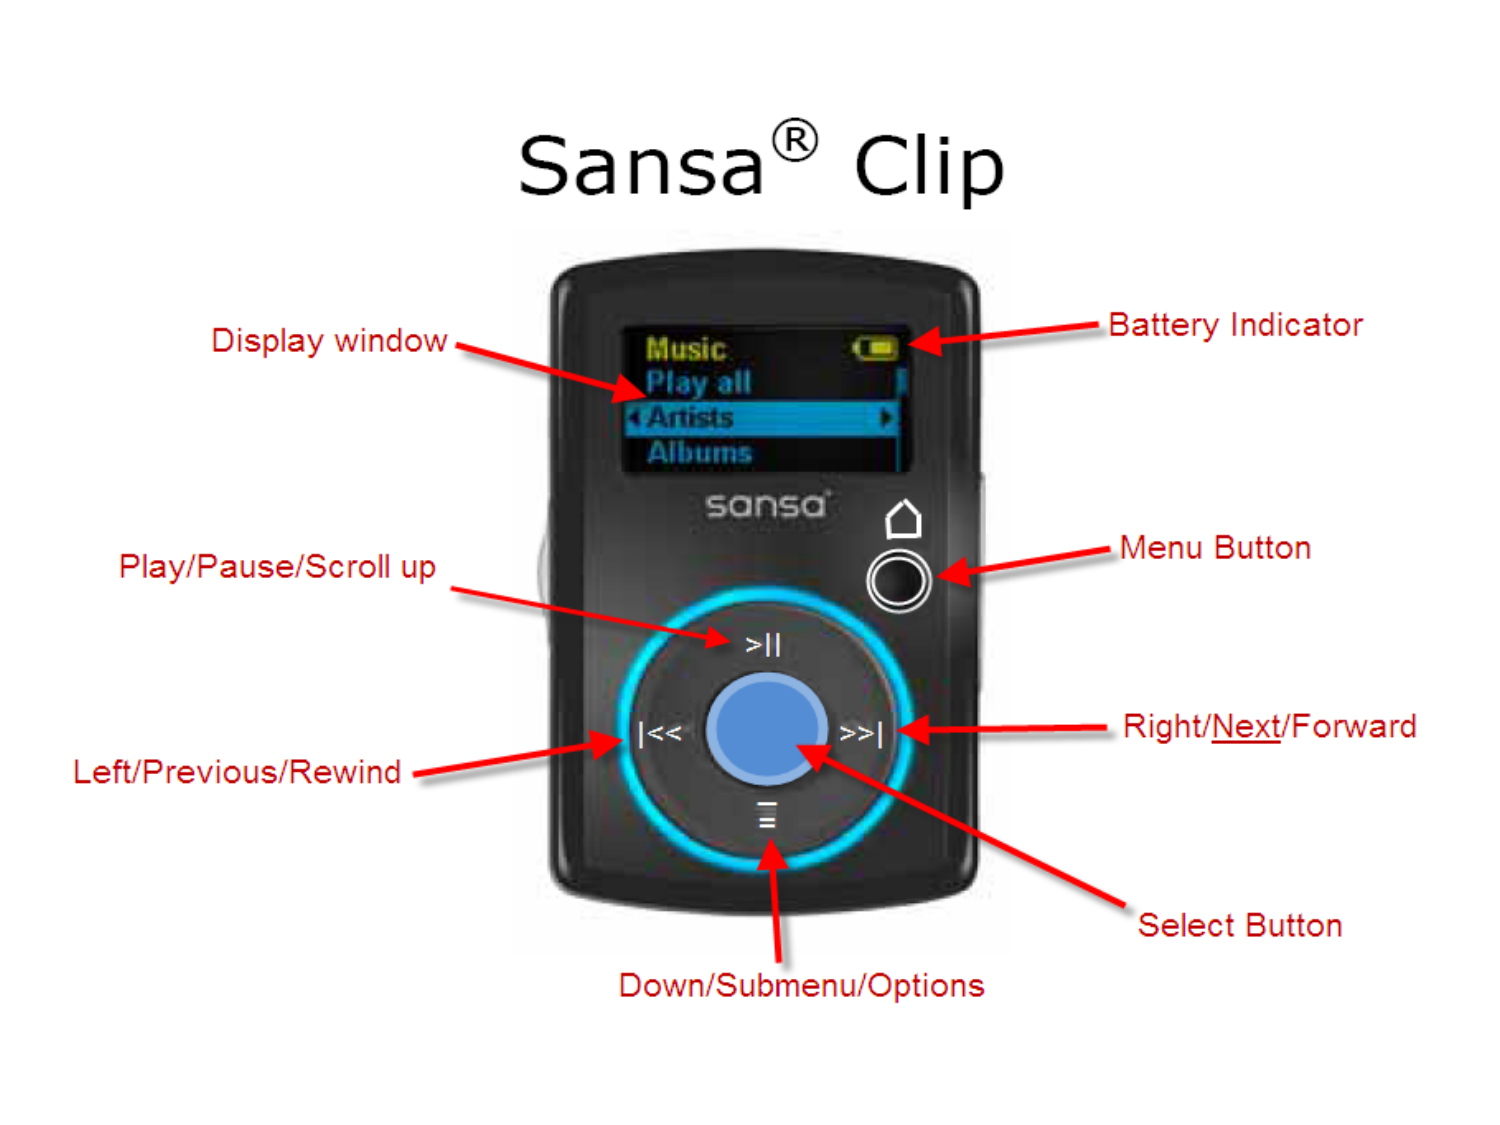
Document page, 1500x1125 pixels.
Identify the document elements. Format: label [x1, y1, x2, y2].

picture [0, 99, 1500, 1038]
